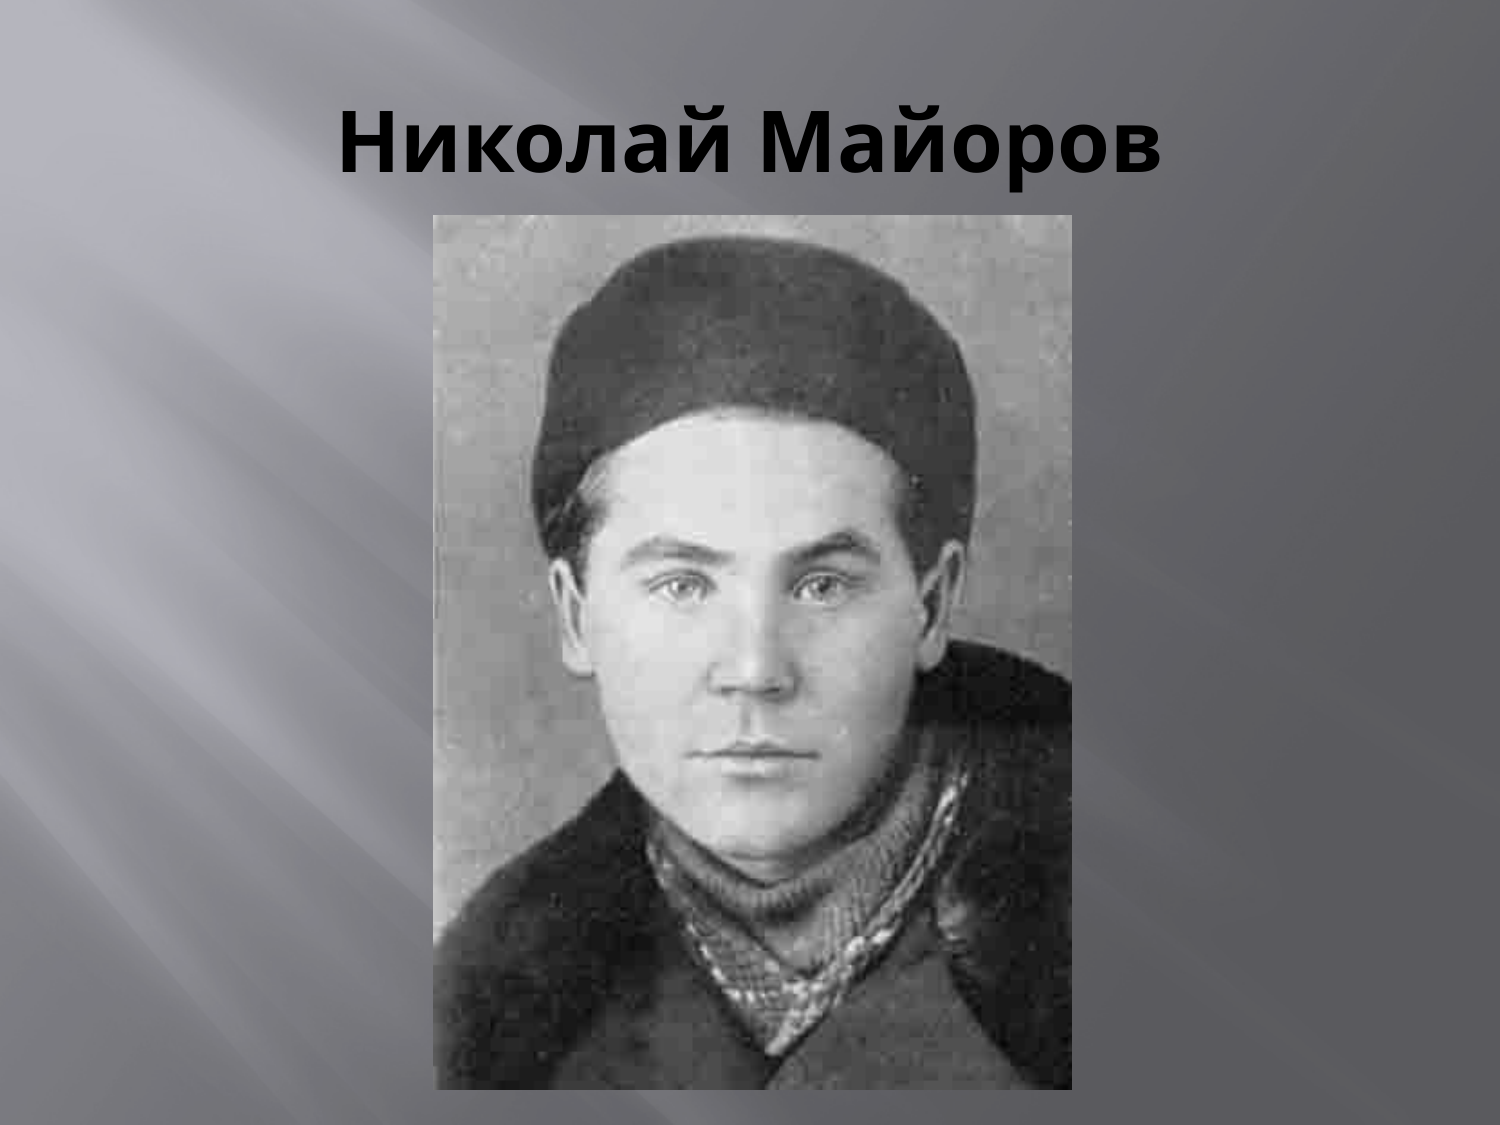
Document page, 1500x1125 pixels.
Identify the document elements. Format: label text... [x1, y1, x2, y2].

title Николай Майоров [75, 45, 1425, 233]
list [433, 214, 1073, 1091]
